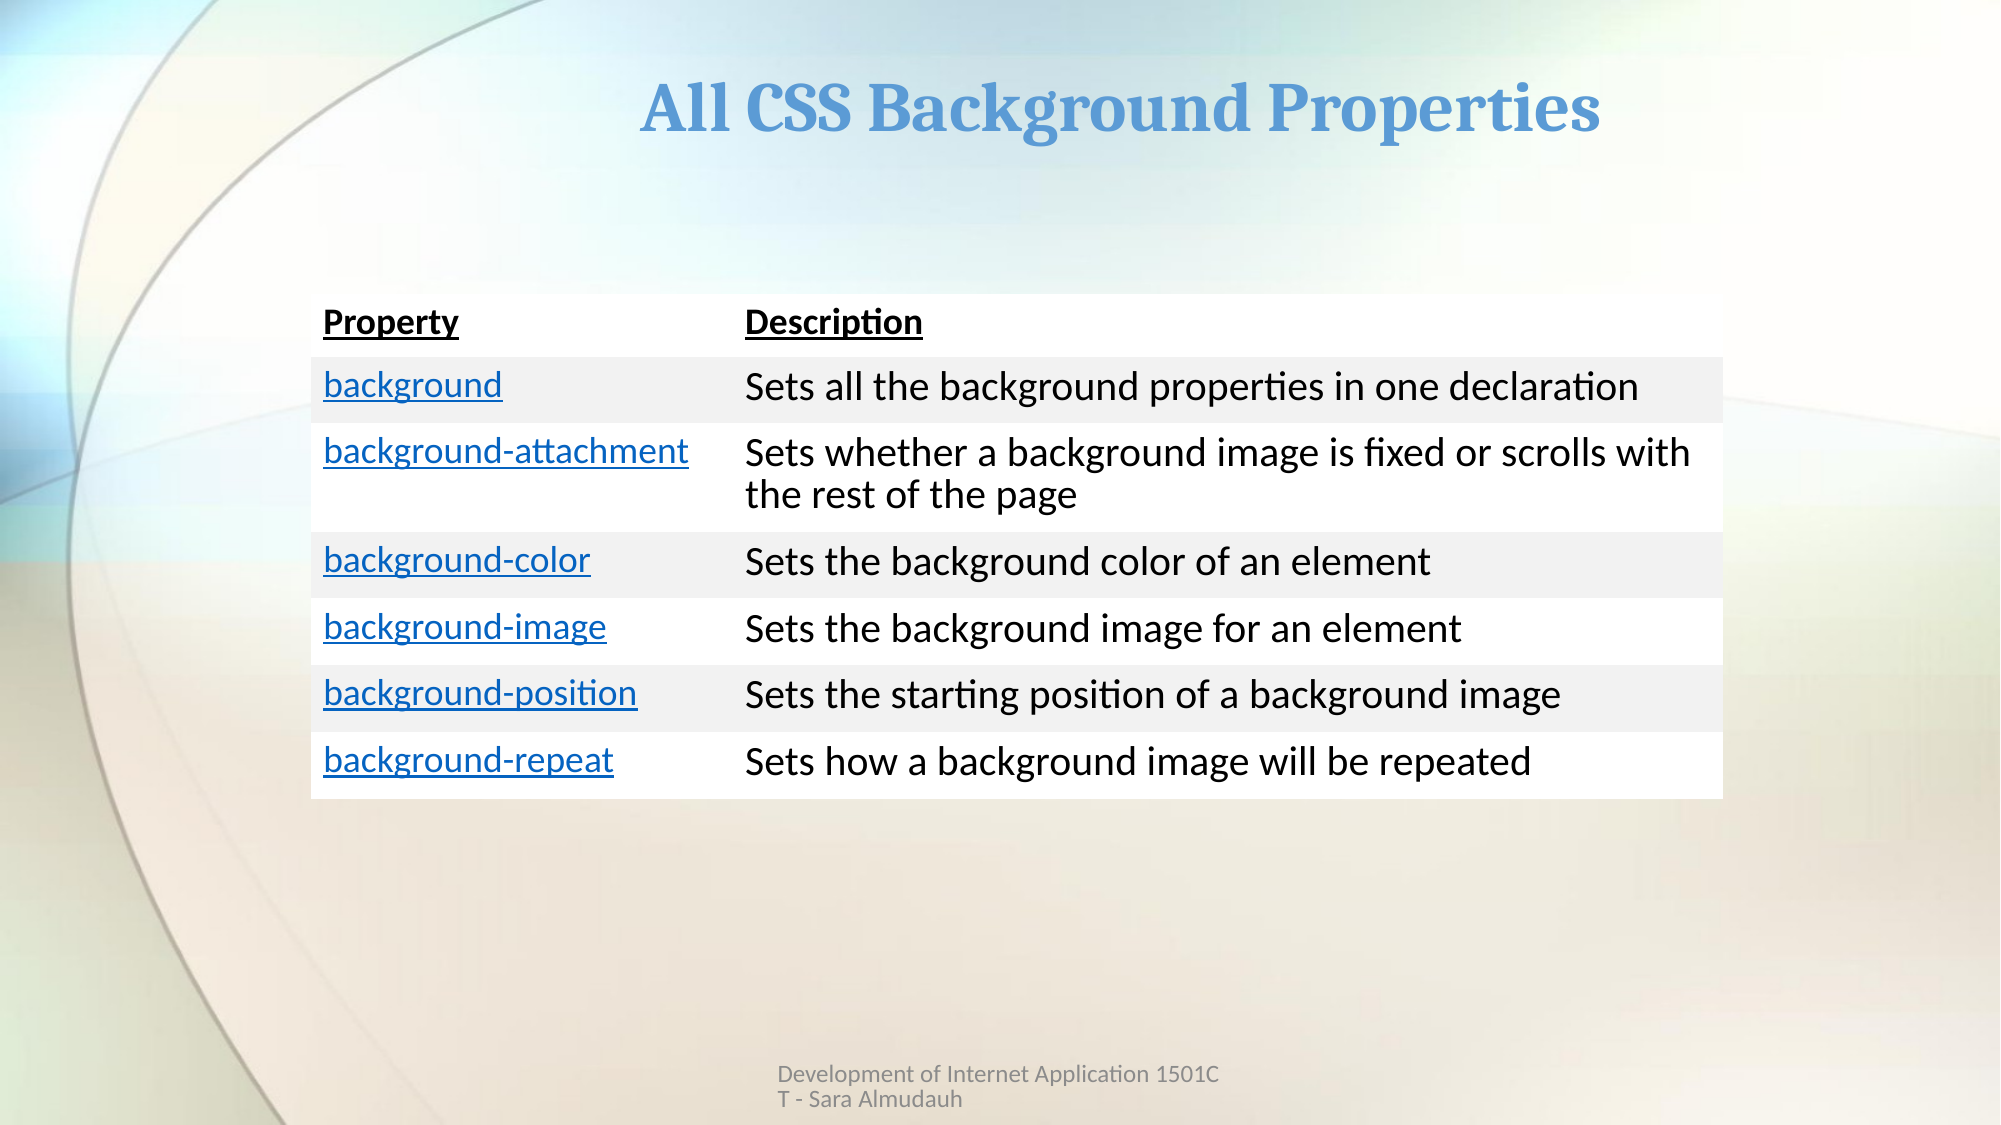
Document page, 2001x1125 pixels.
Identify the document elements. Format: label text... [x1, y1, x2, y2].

table_cell background-attachment [311, 423, 733, 532]
picture [0, 0, 2001, 1125]
table_header Description [733, 294, 1723, 357]
table_cell Sets how a background image will be repeated [733, 732, 1723, 799]
table_cell Sets the starting position of a background image [733, 665, 1723, 732]
table_cell background-color [311, 532, 733, 598]
table_cell background-image [311, 598, 733, 665]
table_cell background-position [311, 665, 733, 732]
table_header Property [311, 294, 733, 357]
table_cell Sets the background color of an element [733, 532, 1723, 598]
table_cell background-repeat [311, 732, 733, 799]
title All CSS Background Properties [381, 59, 1863, 239]
footer Development of Internet Application 1501CT - Sara Almudauh [762, 1042, 1238, 1103]
table_cell background [311, 357, 733, 423]
table_cell Sets the background image for an element [733, 598, 1723, 665]
table_cell Sets all the background properties in one declaration [733, 357, 1723, 423]
table_cell Sets whether a background image is fixed or scrolls with the rest of the page [733, 423, 1723, 532]
